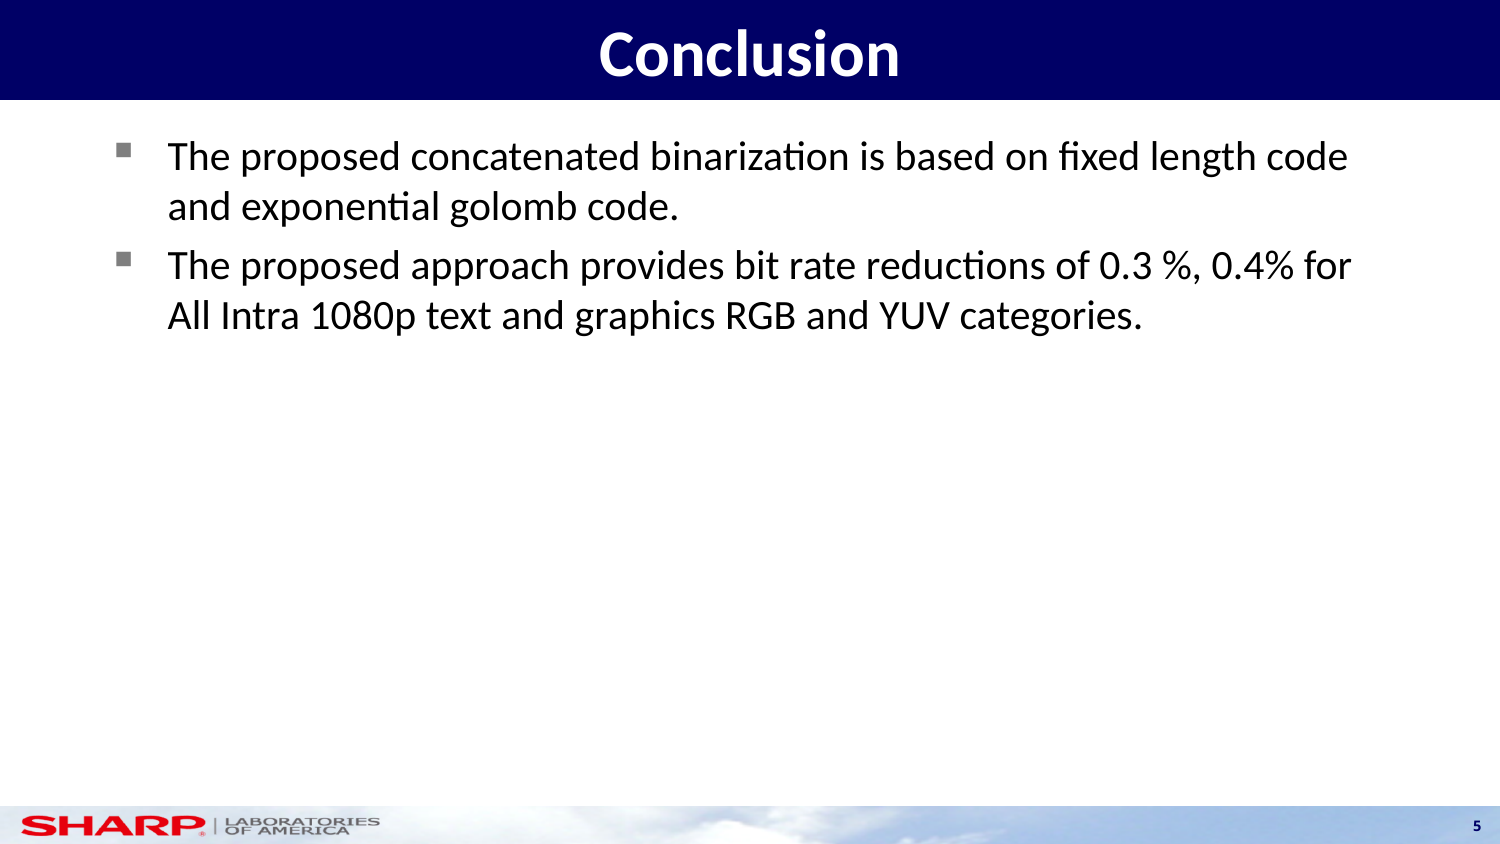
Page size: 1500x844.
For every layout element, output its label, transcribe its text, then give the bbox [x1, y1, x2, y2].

list The proposed concatenated binarization is based on fixed length code and exponential golomb code. The proposed approach provides bit rate reductions of 0.3 %, 0.4% for All Intra 1080p text and graphics RGB and YUV categories. [99, 121, 1376, 760]
picture [0, 806, 1500, 844]
title Conclusion [16, 0, 1484, 101]
